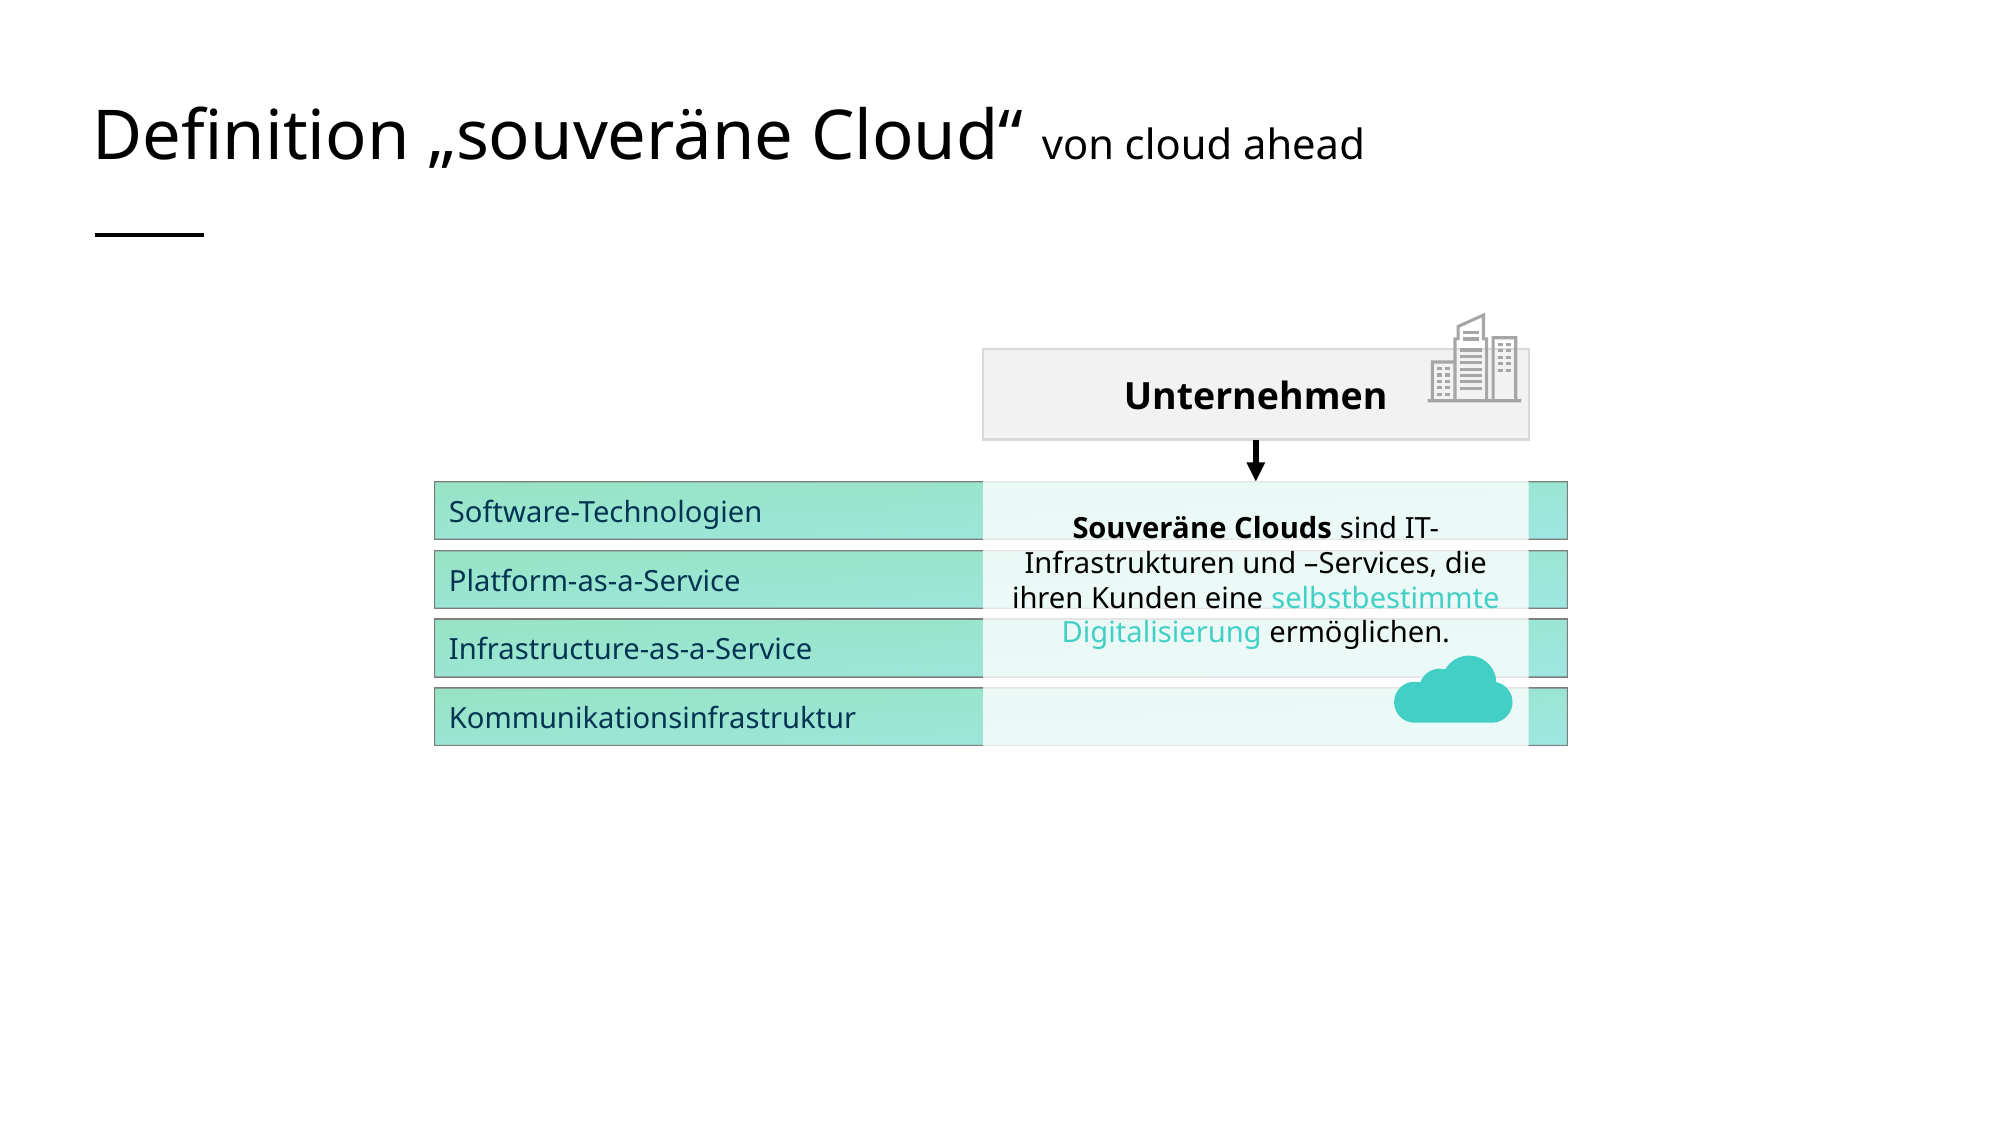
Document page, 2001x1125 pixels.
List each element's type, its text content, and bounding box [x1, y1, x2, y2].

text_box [983, 481, 1529, 747]
title Definition „souveräne Cloud“ von cloud ahead [77, 67, 1803, 197]
text_box Unternehmen [982, 348, 1530, 441]
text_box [1529, 481, 1568, 746]
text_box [434, 481, 983, 746]
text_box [1427, 312, 1522, 403]
